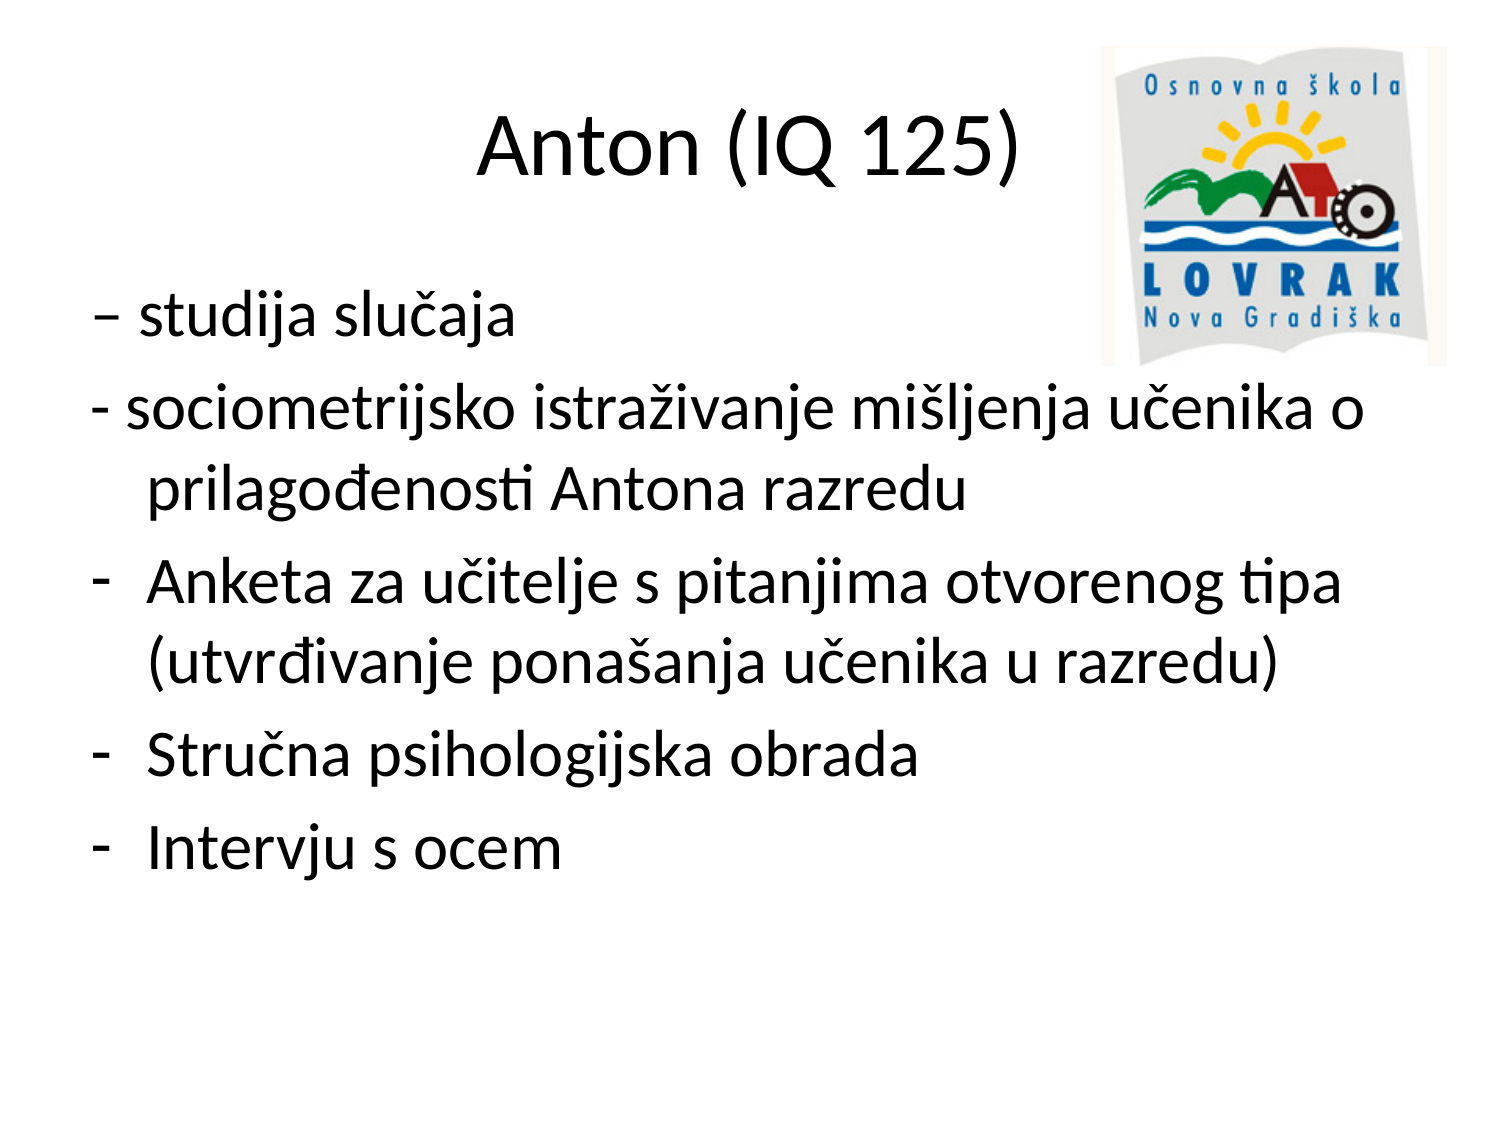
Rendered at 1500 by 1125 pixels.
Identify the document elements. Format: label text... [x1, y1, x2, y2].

picture [1101, 46, 1448, 366]
list – studija slučaja - sociometrijsko istraživanje mišljenja učenika o prilagođenosti Antona razredu Anketa za učitelje s pitanjima otvorenog tipa (utvrđivanje ponašanja učenika u razredu) Stručna psihologijska obrada Intervju s ocem [75, 262, 1425, 1005]
title Anton (IQ 125) [75, 45, 1102, 233]
